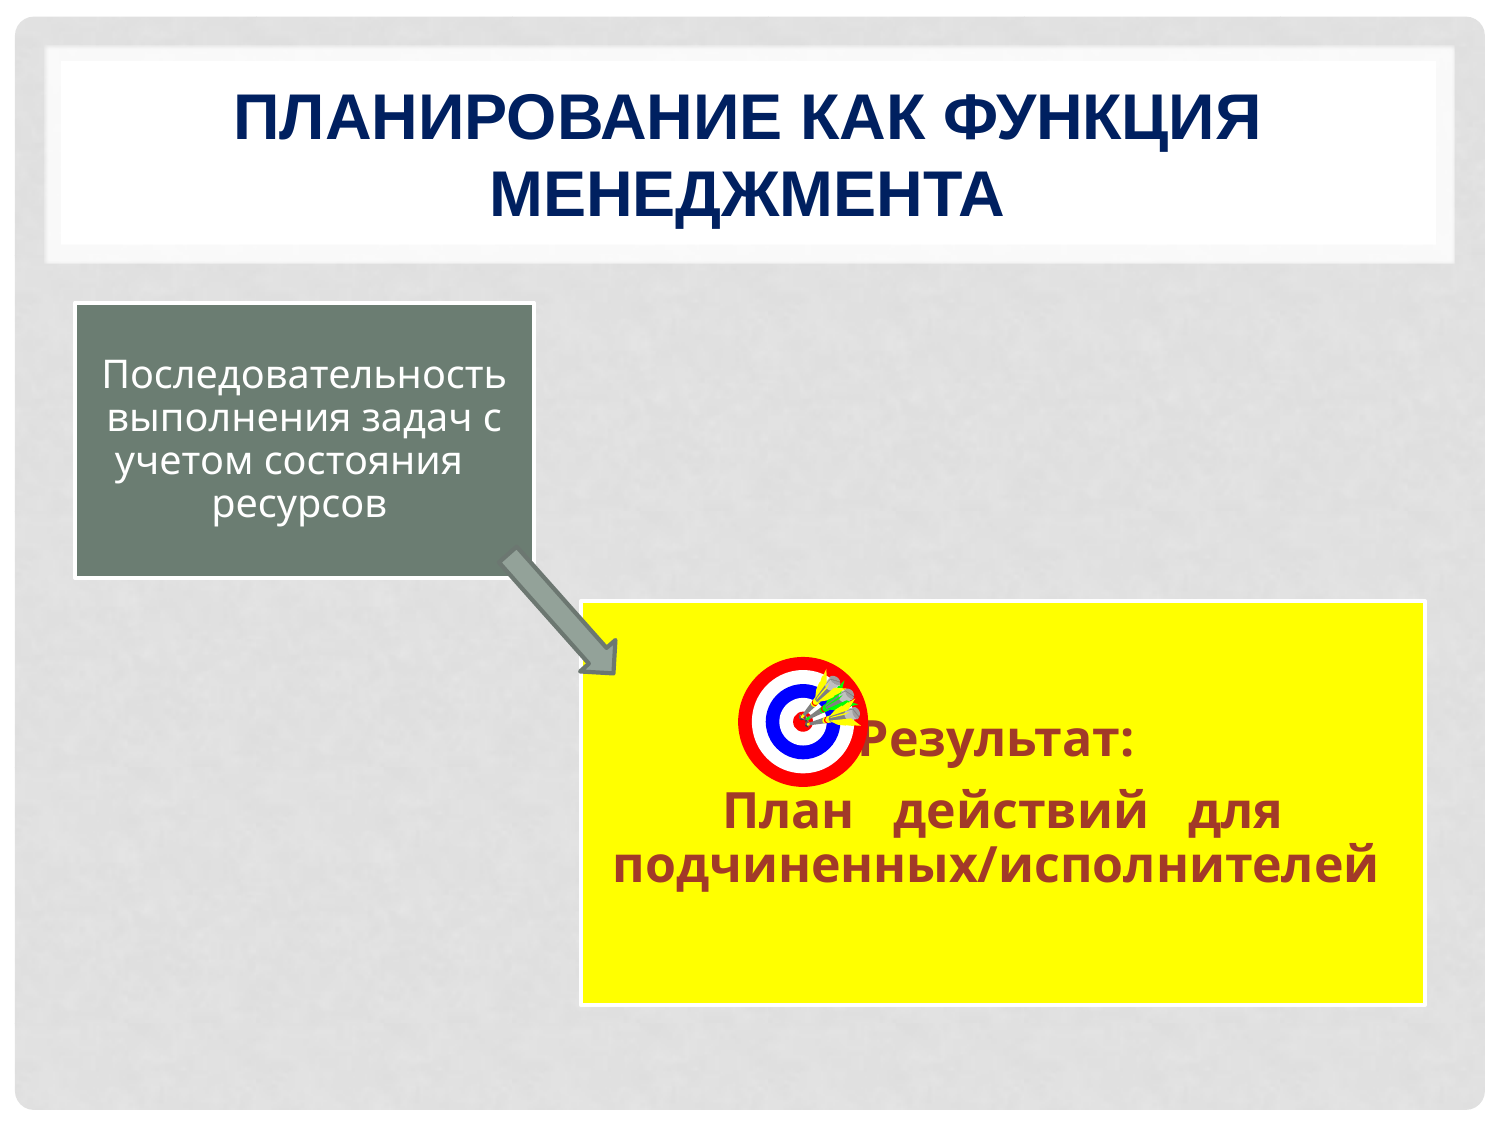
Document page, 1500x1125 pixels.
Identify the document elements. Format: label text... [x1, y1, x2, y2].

title Планирование как функция менеджмента [69, 66, 1425, 238]
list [74, 287, 1426, 1006]
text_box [737, 656, 869, 788]
